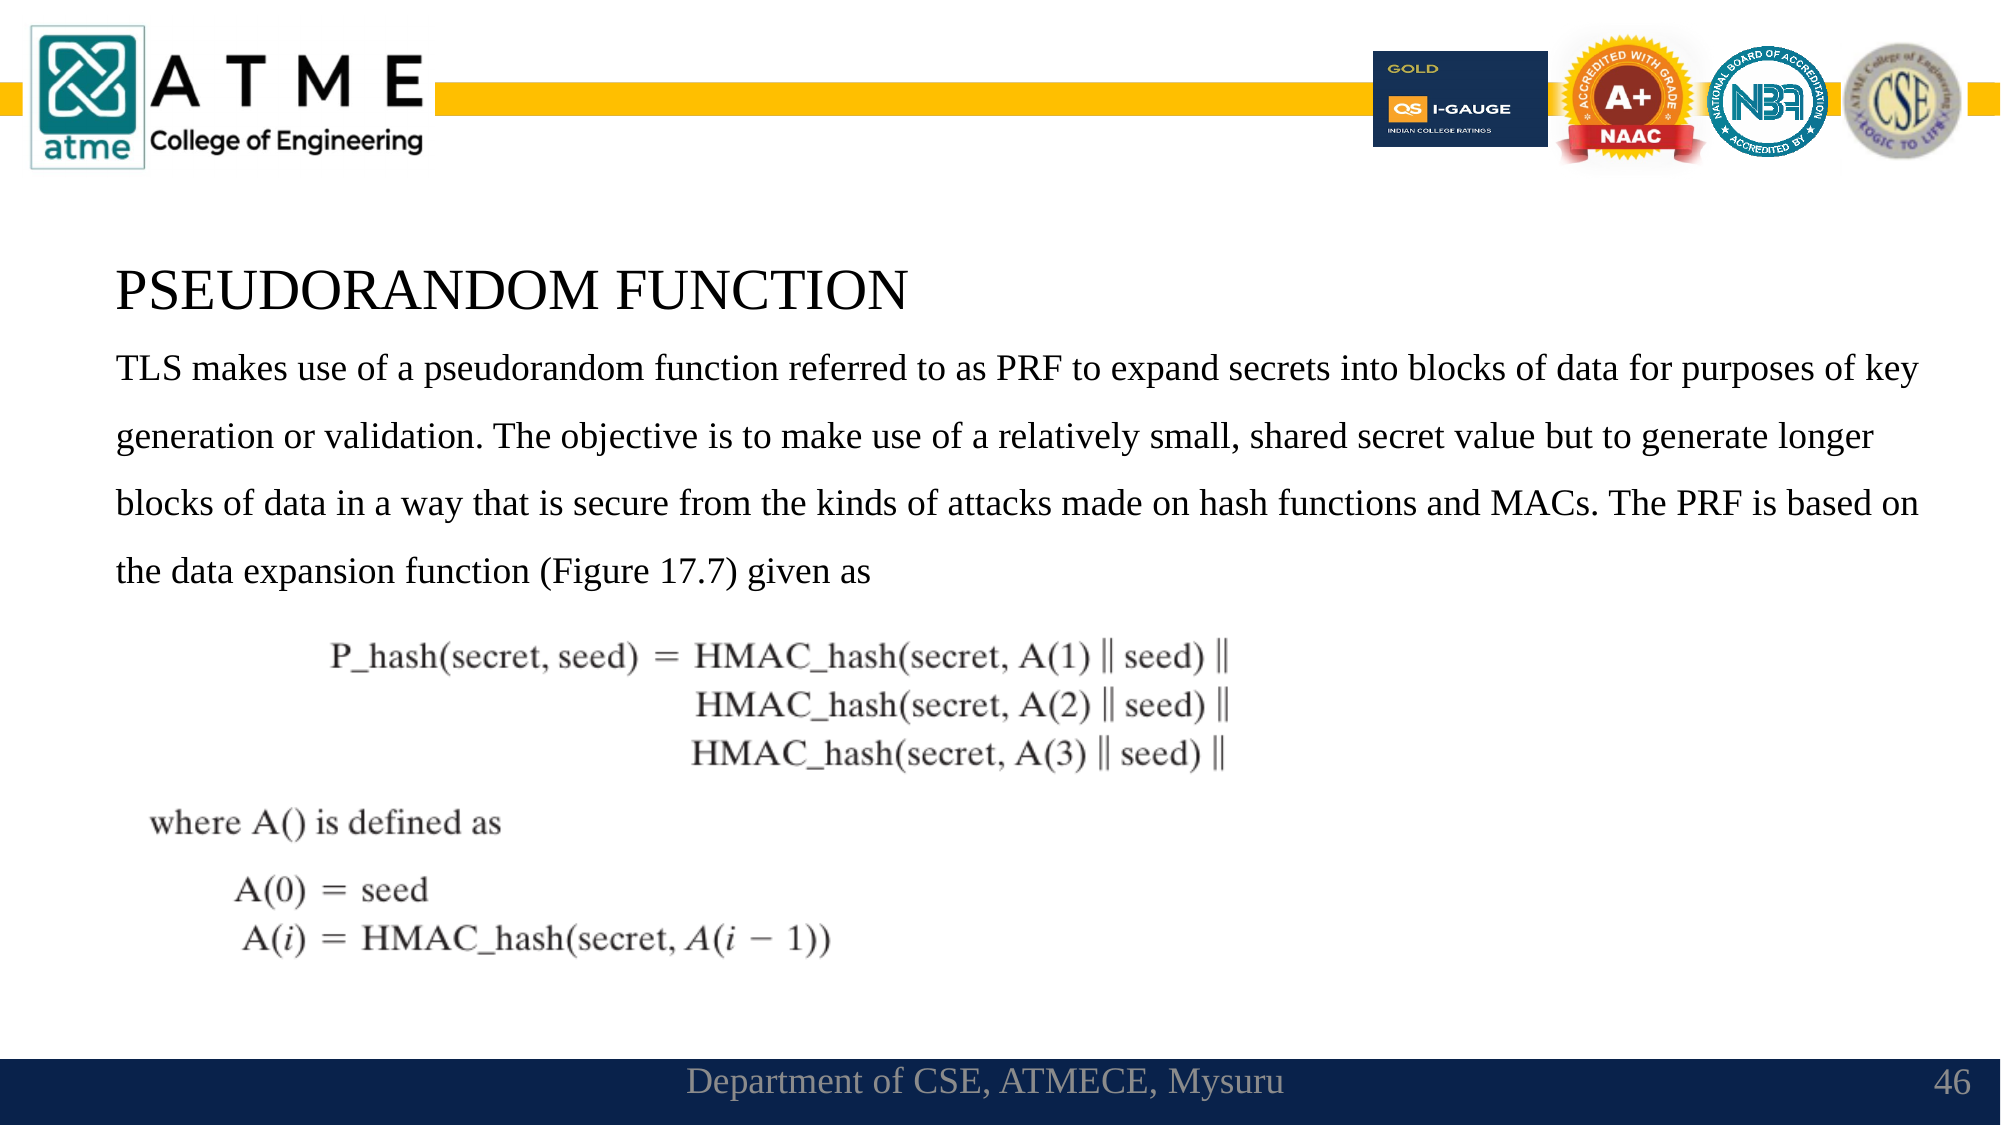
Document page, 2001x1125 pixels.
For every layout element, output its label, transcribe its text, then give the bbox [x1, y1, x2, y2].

slide_number 46 [1511, 1057, 1972, 1103]
footer Department of CSE, ATMECE, Mysuru [501, 1056, 1470, 1102]
picture [0, 1059, 2001, 1125]
picture [1840, 26, 1968, 176]
picture [1373, 20, 1828, 180]
picture [22, 15, 435, 178]
picture [130, 620, 1425, 969]
text_box PSEUDORANDOM FUNCTION TLS makes use of a pseudorandom function referred to as PRF to expand secrets into blocks of data for purposes of key generation or validation. The objective is to make use of a relatively small, shared secret value but to generate longer blocks of data in a way that is secure from the kinds of attacks made on hash functions and MACs. The PRF is based on the data expansion function (Figure 17.7) given as [100, 208, 1946, 599]
